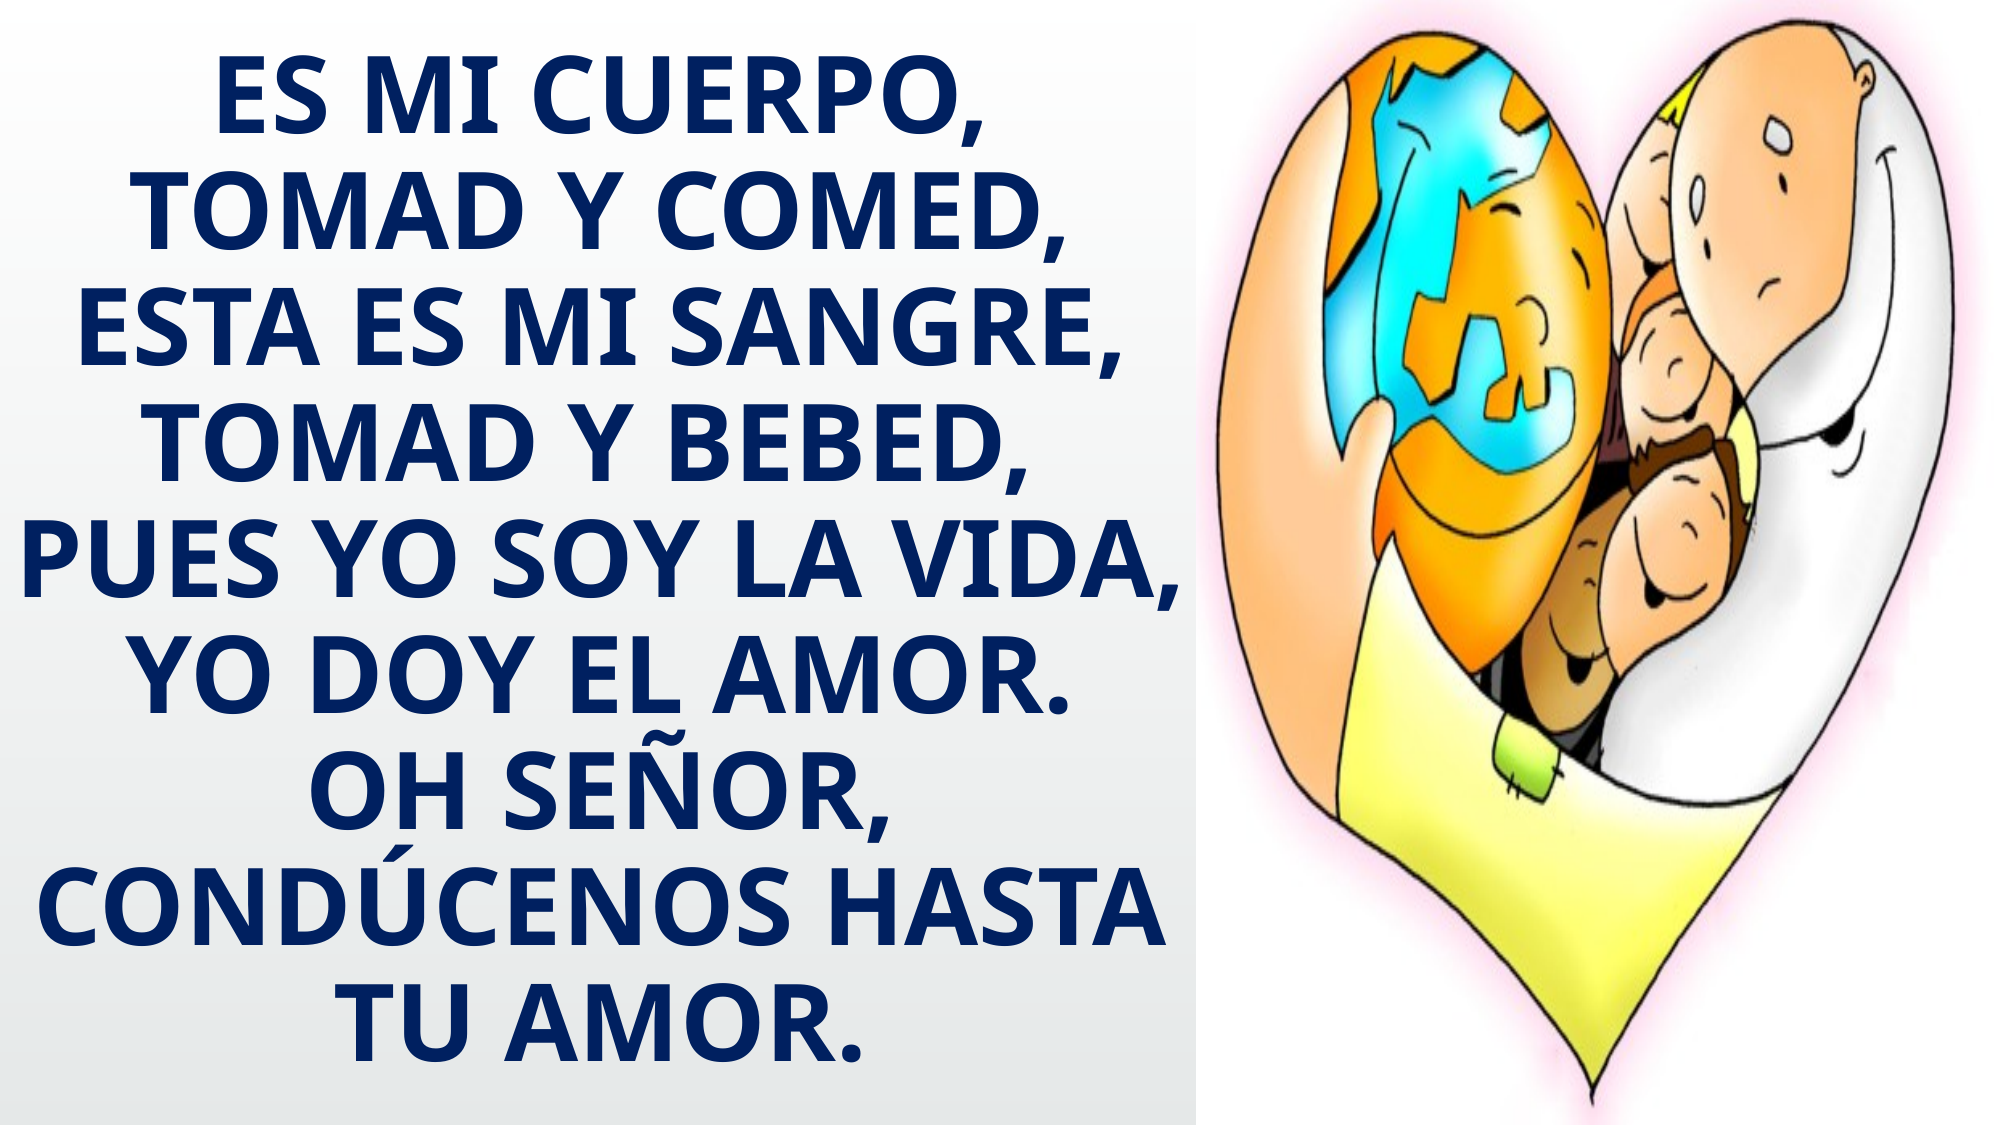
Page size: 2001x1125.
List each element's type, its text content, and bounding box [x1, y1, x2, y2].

picture [1188, 0, 2000, 1125]
title ES MI CUERPO, TOMAD Y COMED, ESTA ES MI SANGRE, TOMAD Y BEBED, PUES YO SOY LA VIDA, YO DOY EL AMOR. OH SEÑOR, CONDÚCENOS HASTA TU AMOR. [0, 0, 1188, 1125]
